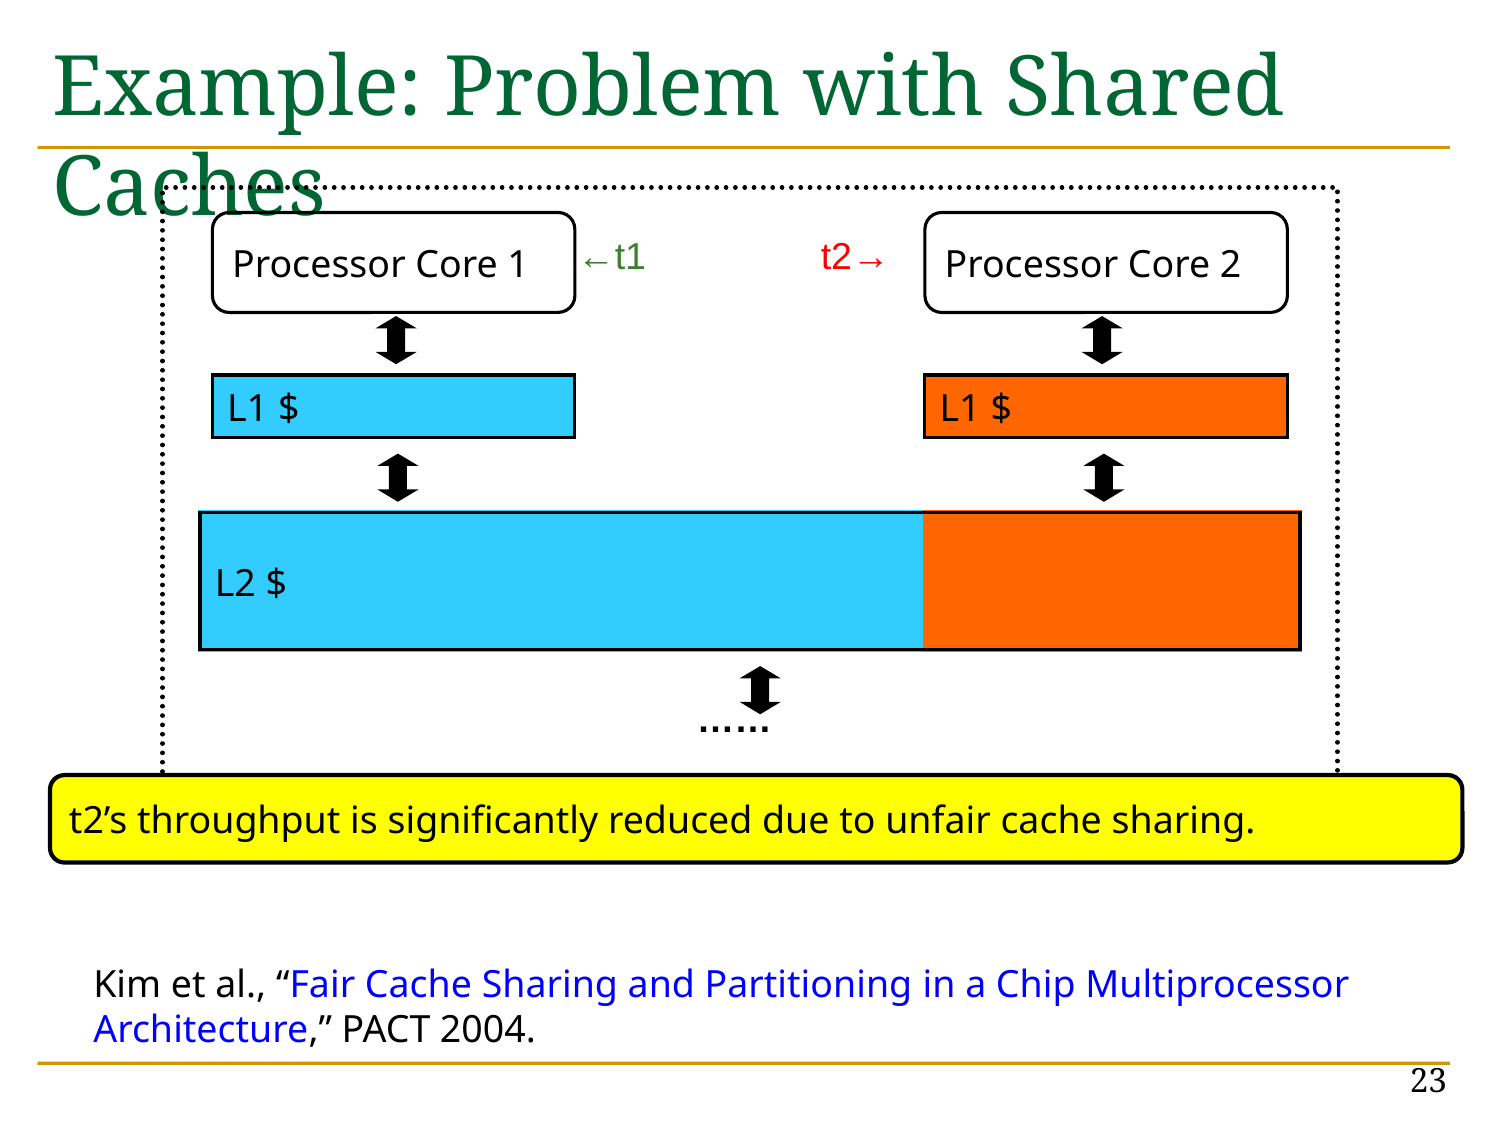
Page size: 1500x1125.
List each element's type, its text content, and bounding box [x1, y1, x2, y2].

text_box [162, 187, 1338, 775]
text_box [745, 667, 776, 713]
slide_number 23 [1111, 1036, 1462, 1112]
text_box t2’s throughput is significantly reduced due to unfair cache sharing. [49, 775, 1463, 863]
text_box L1 $ [924, 374, 1288, 438]
text_box Kim et al., “Fair Cache Sharing and Partitioning in a Chip Multiprocessor Architecture,” PACT 2004. [3, 952, 1447, 1057]
title Example: Problem with Shared Caches [37, 24, 1450, 200]
text_box ←t1 [562, 224, 694, 285]
text_box Processor Core 1 [212, 212, 575, 313]
text_box [381, 317, 411, 363]
text_box t2→ [805, 224, 938, 285]
text_box [1087, 317, 1117, 363]
text_box Processor Core 2 [924, 212, 1288, 313]
